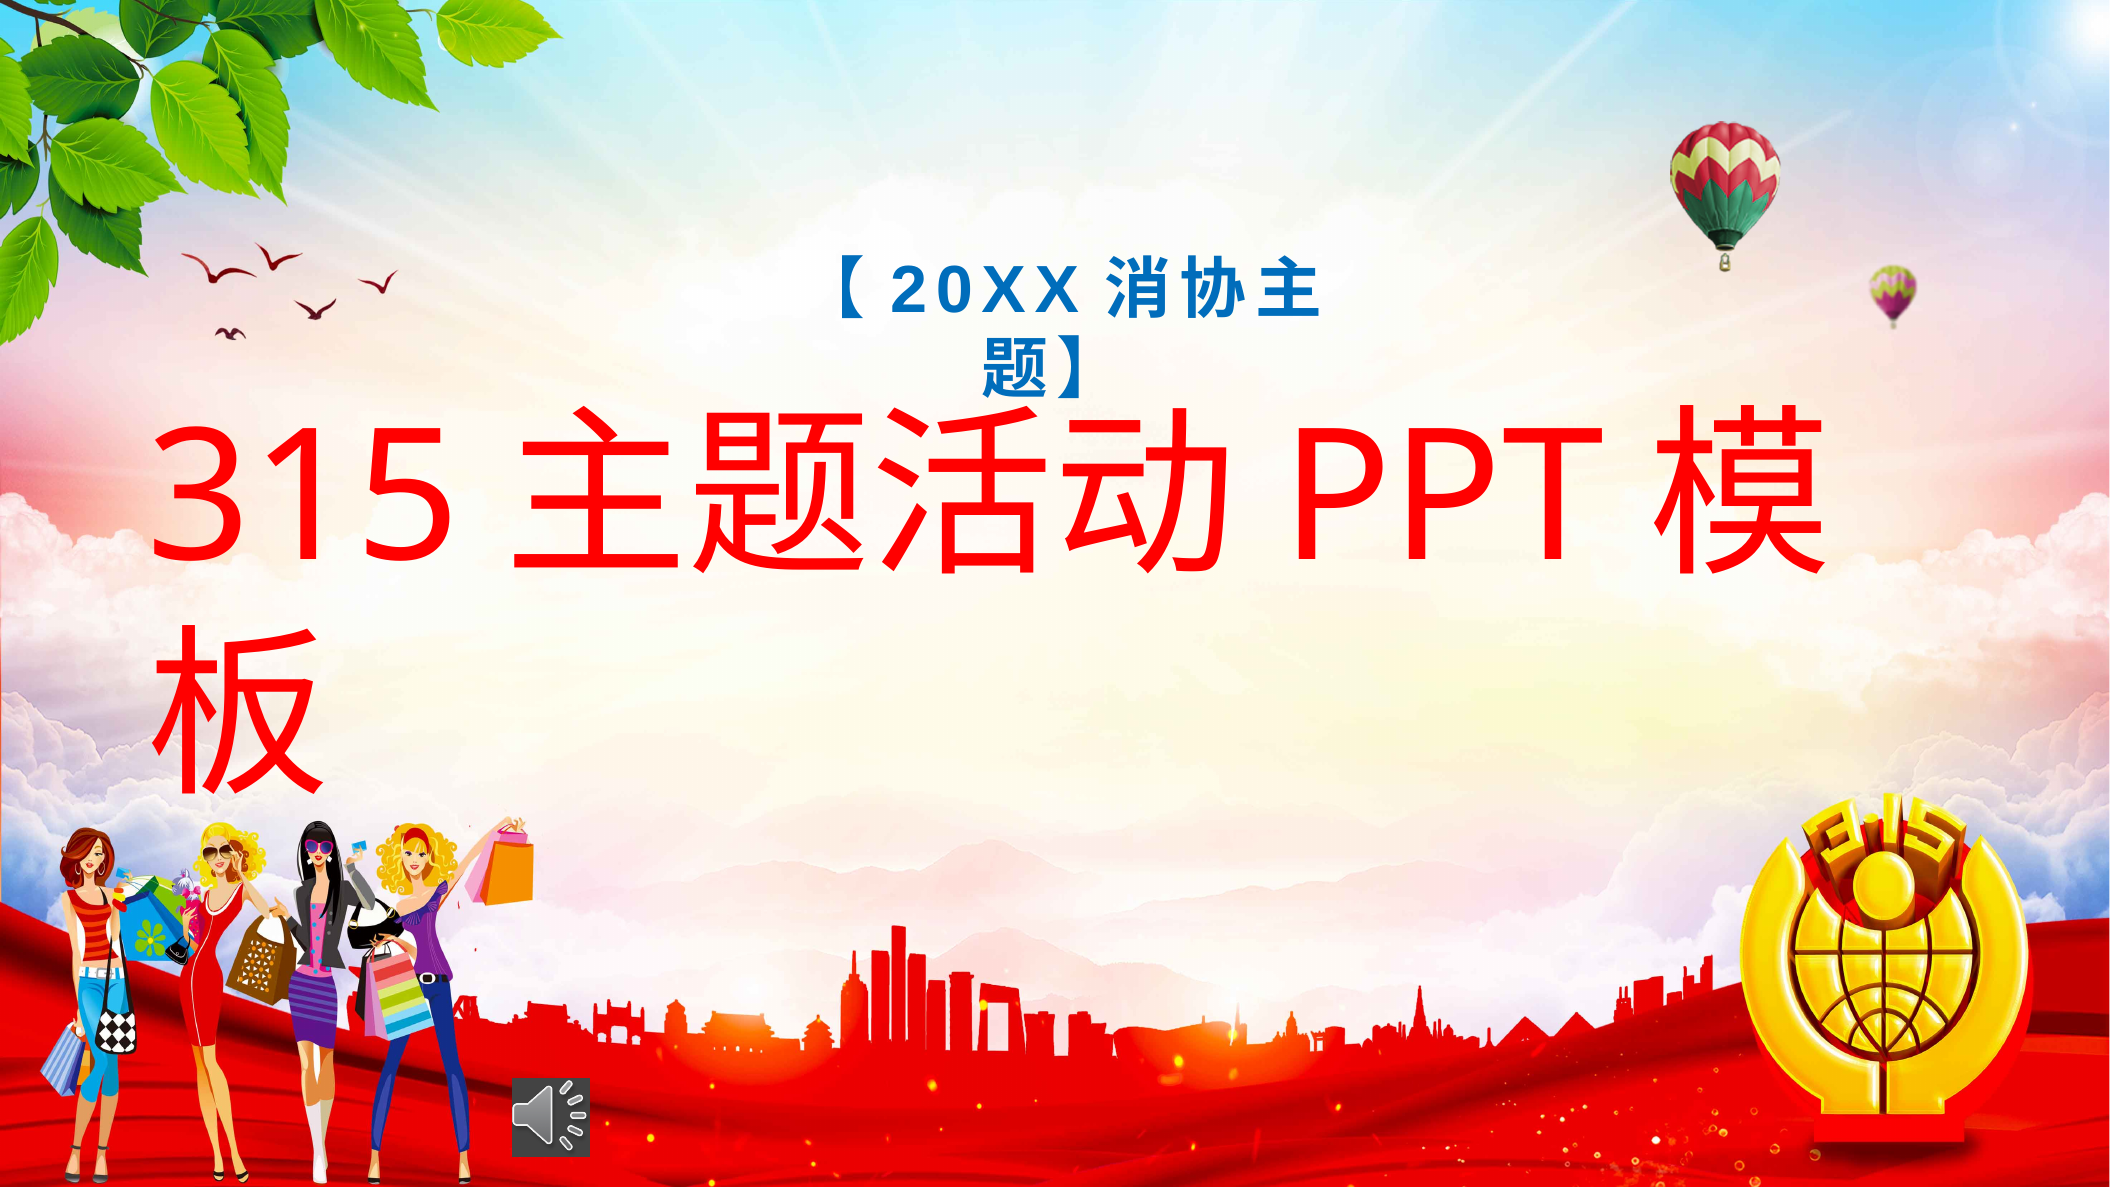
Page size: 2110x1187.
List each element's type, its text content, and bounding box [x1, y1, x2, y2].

picture [0, 0, 2110, 1187]
text_box 315主题活动PPT模板 [131, 368, 1998, 824]
text_box 【20XX消协主题】 [745, 238, 1384, 328]
